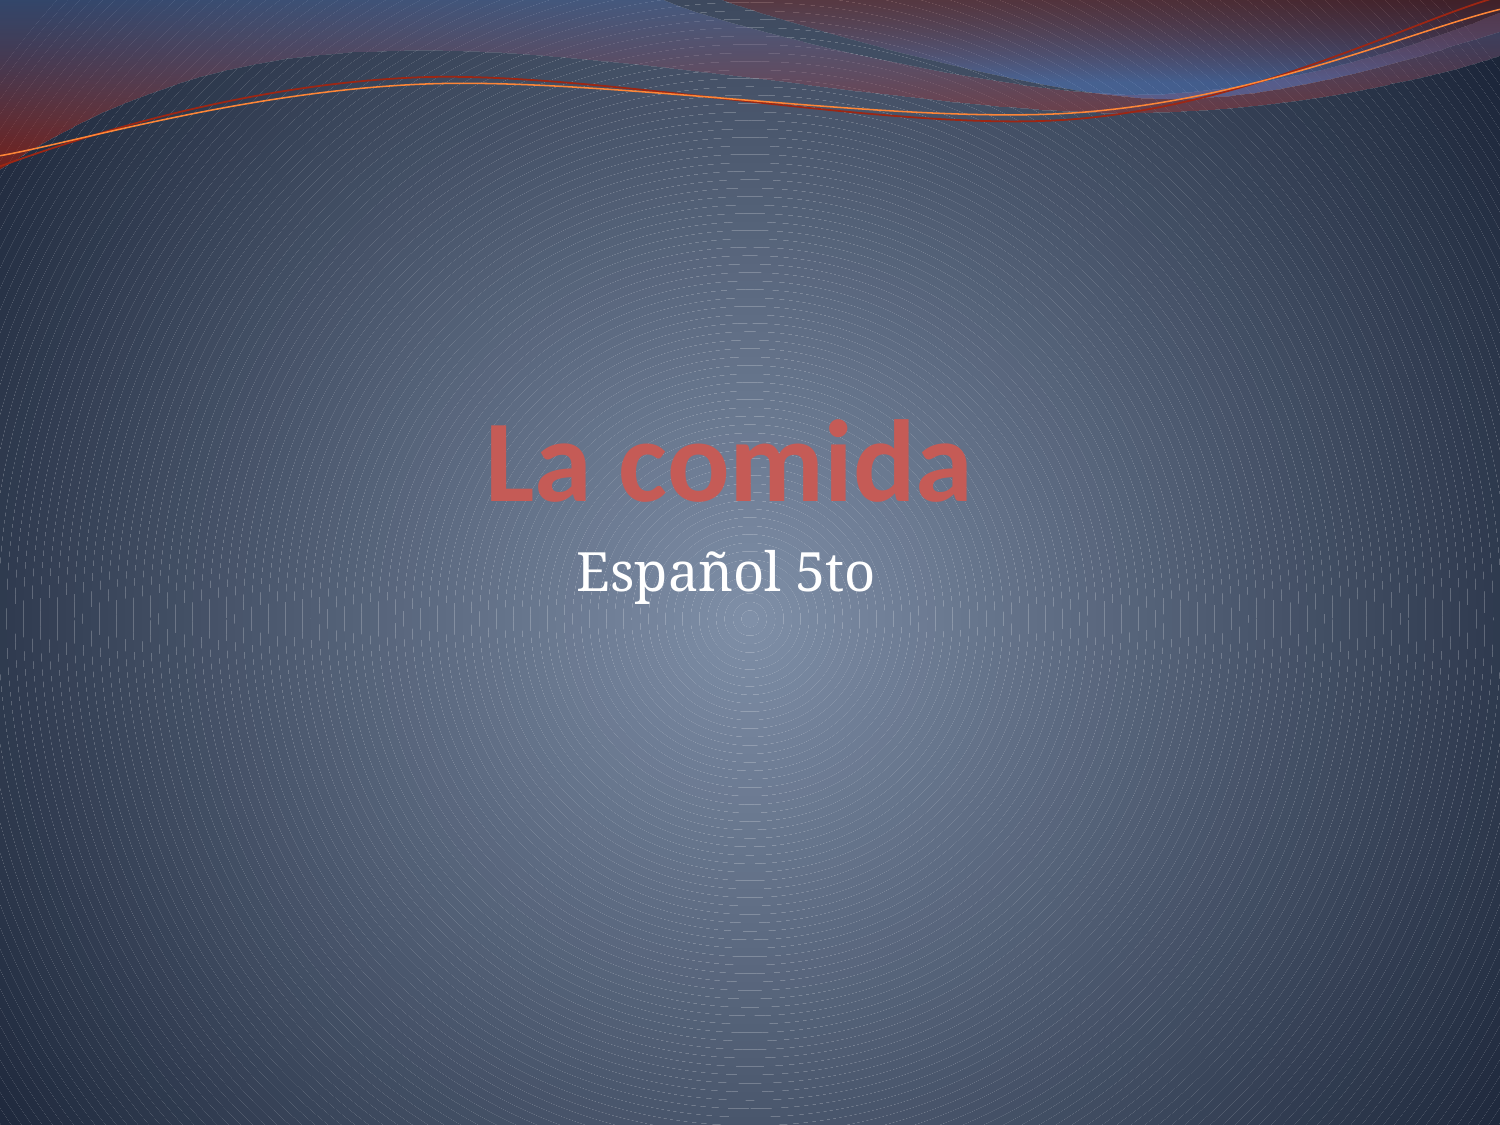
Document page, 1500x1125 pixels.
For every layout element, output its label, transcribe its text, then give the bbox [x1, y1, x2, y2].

title La comida [87, 224, 1376, 525]
subtitle Español 5to [87, 529, 1376, 818]
